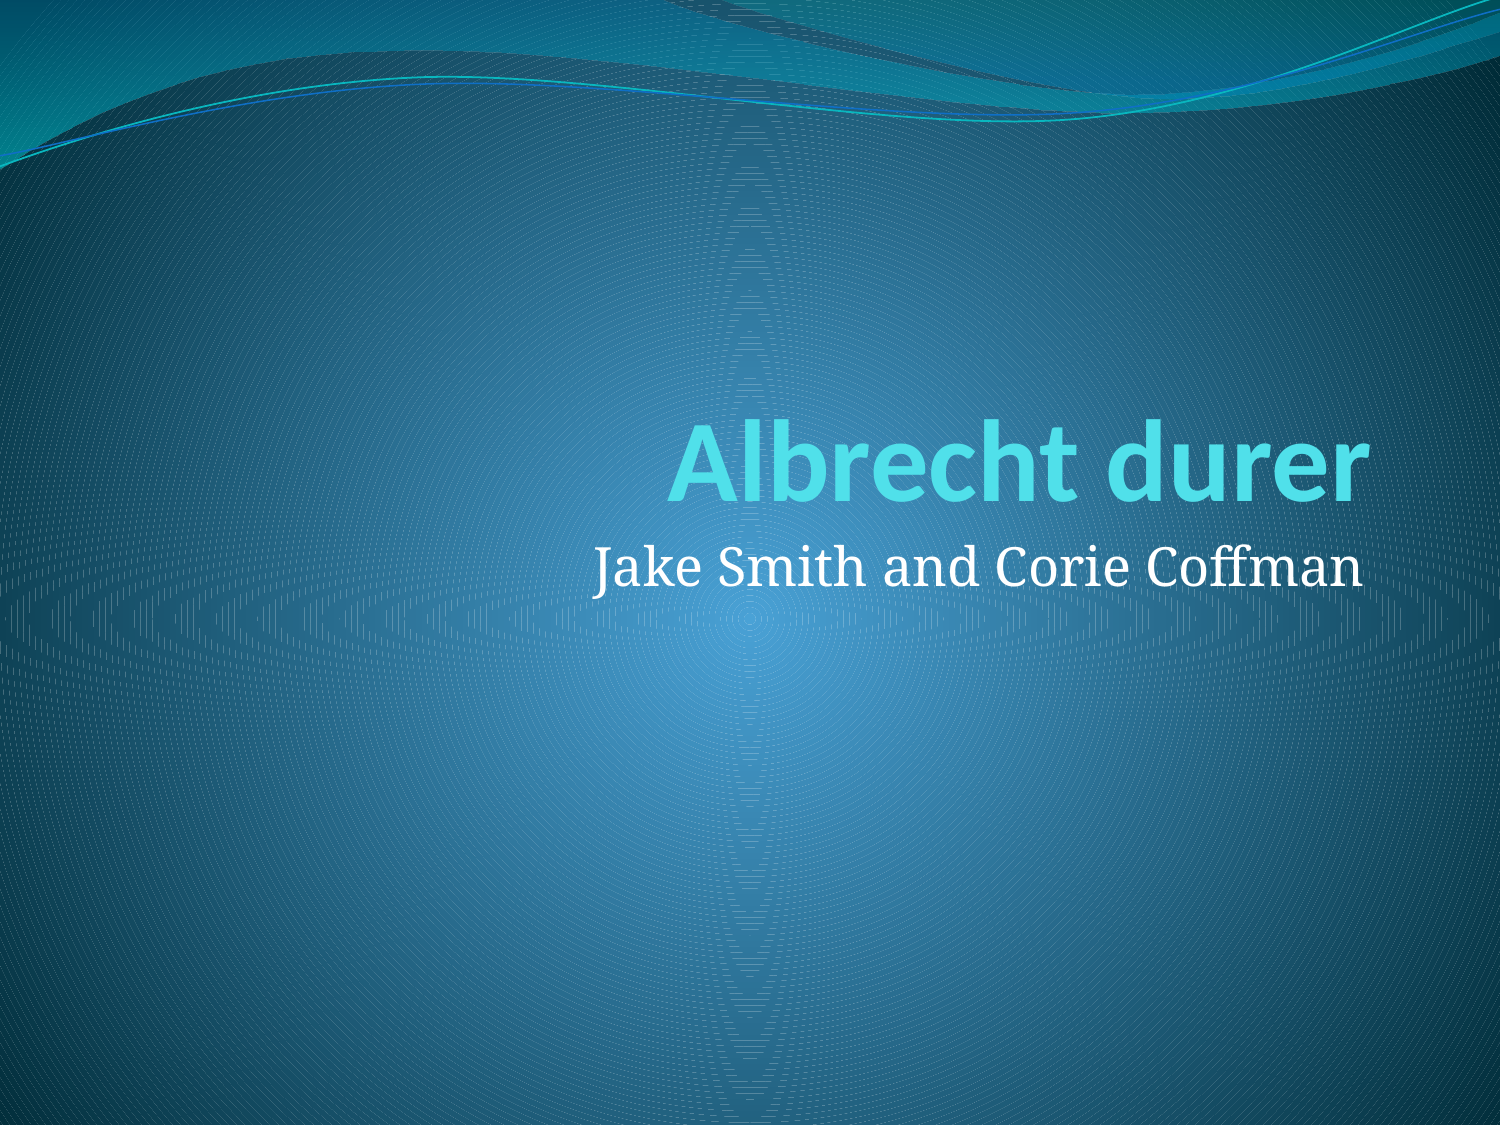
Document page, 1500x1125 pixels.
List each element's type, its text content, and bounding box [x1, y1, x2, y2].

title Albrecht durer [87, 224, 1376, 525]
subtitle Jake Smith and Corie Coffman [87, 525, 1376, 813]
